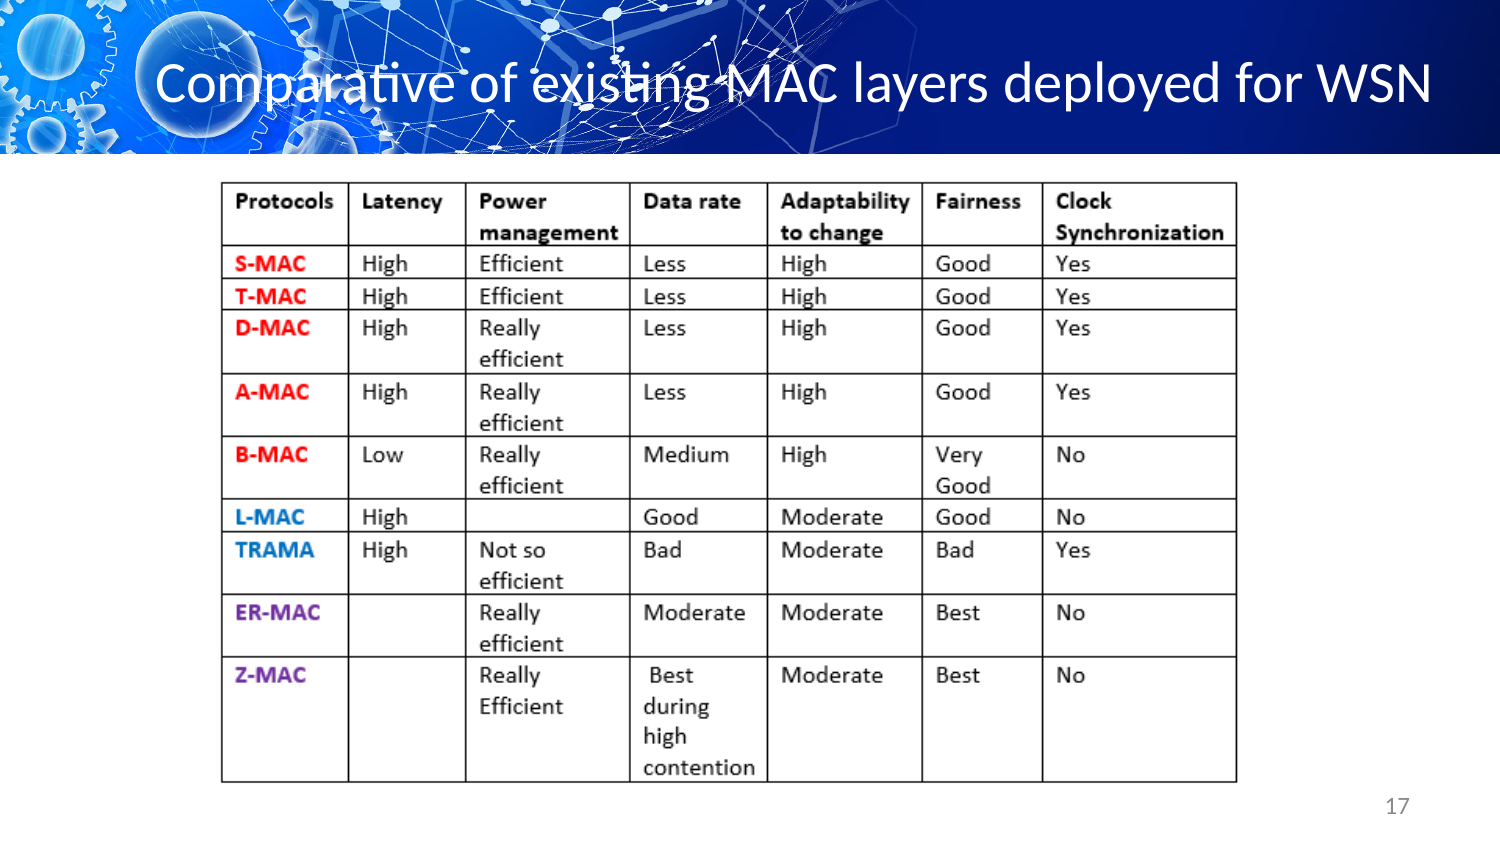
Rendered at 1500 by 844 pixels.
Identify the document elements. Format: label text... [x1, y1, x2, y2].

title Comparative of existing MAC layers deployed for WSN [42, 16, 1477, 142]
slide_number 17 [1074, 782, 1425, 827]
picture [0, 0, 1500, 844]
